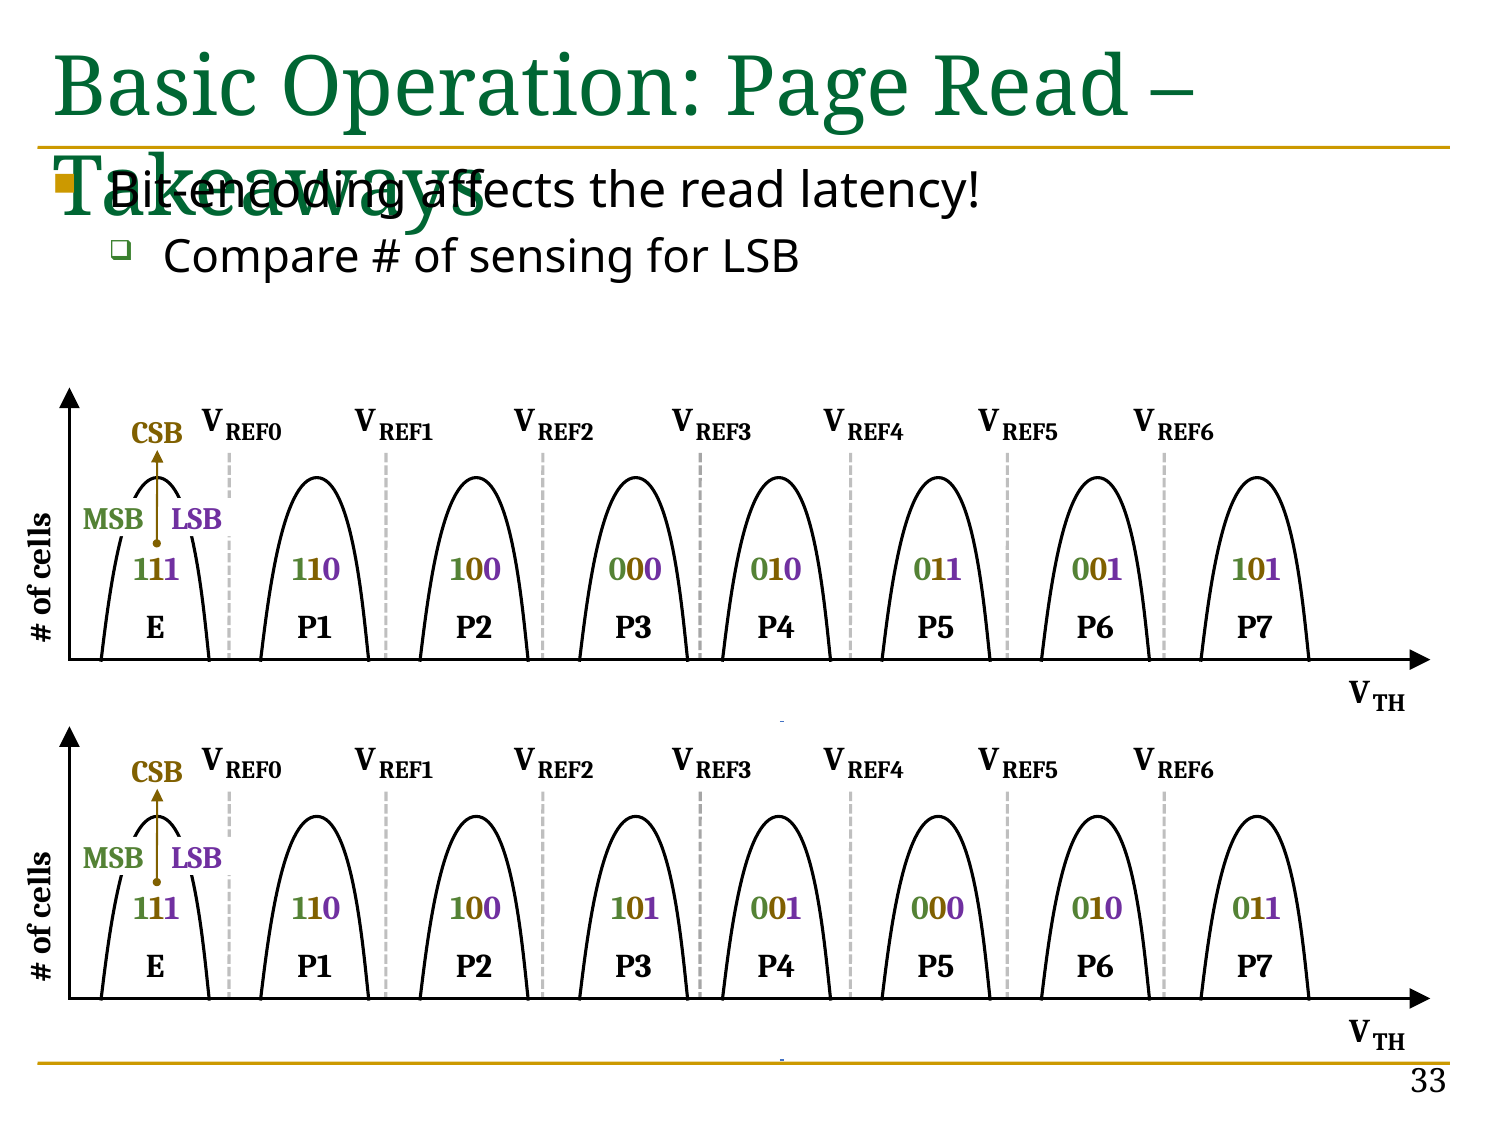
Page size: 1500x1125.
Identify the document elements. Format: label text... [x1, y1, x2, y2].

list Bit-encoding affects the read latency! Compare # of sensing for LSB [37, 149, 1450, 387]
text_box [16, 387, 1451, 1063]
slide_number 33 [1111, 1036, 1462, 1112]
title Basic Operation: Page Read – Takeaways [37, 24, 1450, 149]
